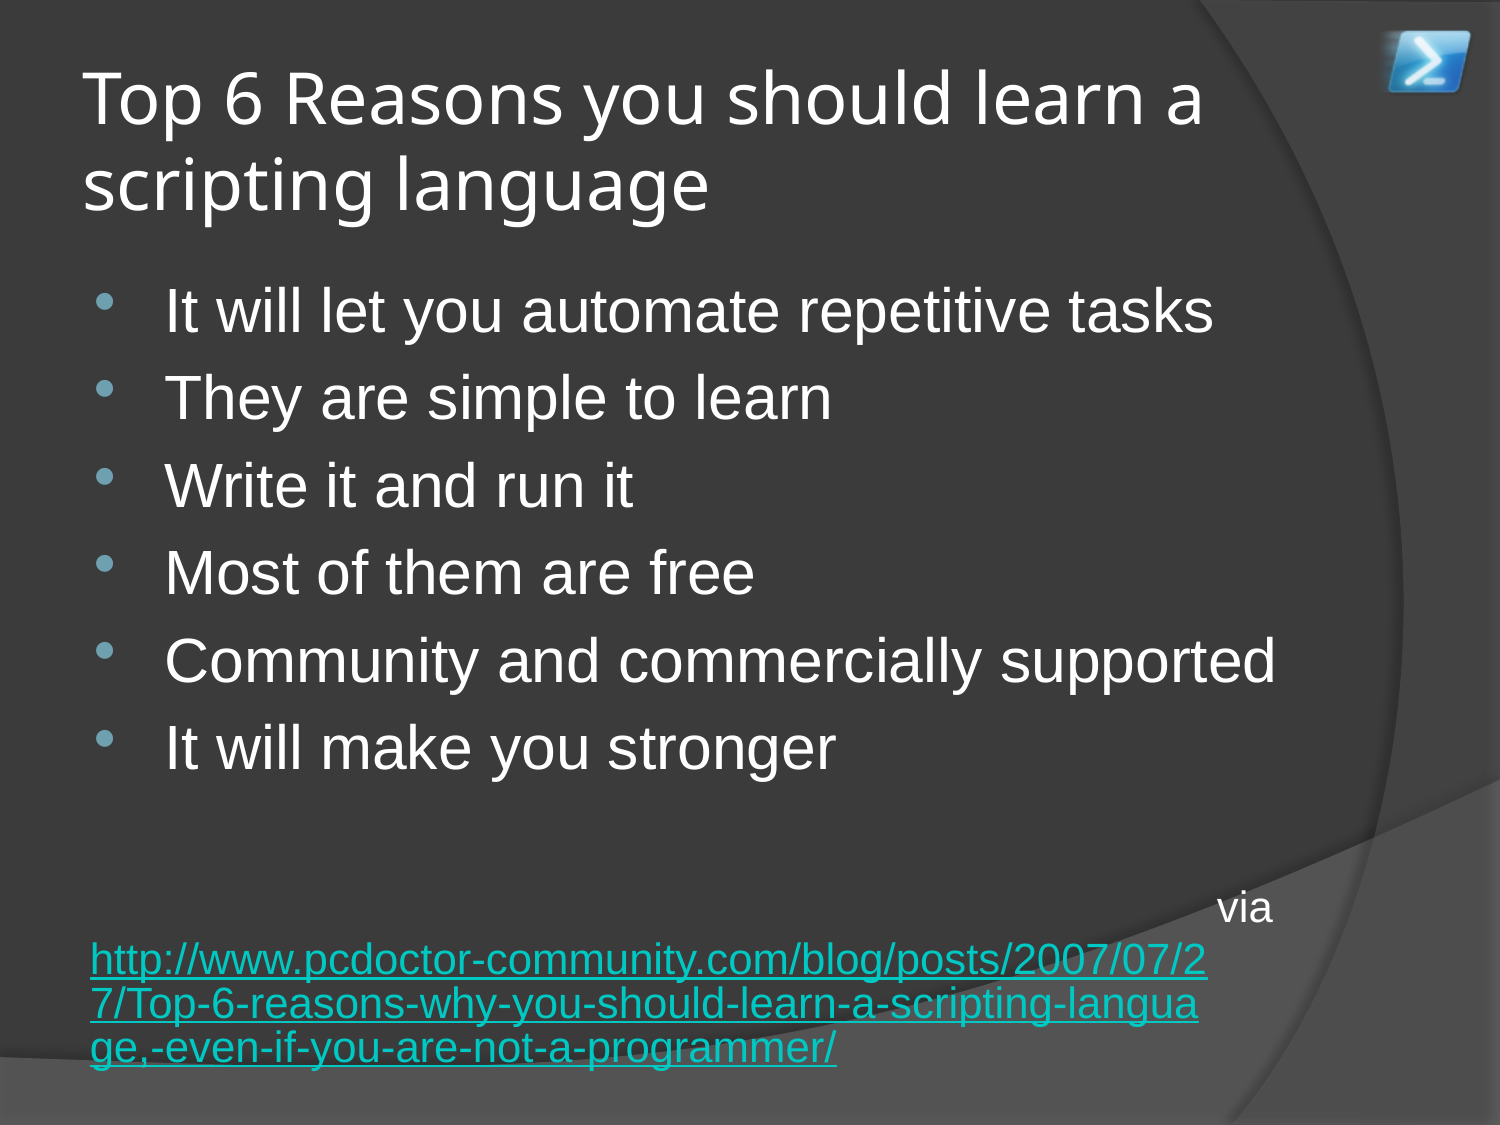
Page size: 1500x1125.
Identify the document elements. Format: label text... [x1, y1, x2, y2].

title Top 6 Reasons you should learn a scripting language [75, 45, 1300, 233]
picture [1374, 12, 1475, 113]
list It will let you automate repetitive tasks They are simple to learn Write it and run it Most of them are free Community and commercially supported It will make you stronger via http://www.pcdoctor-community.com/blog/posts/2007/07/27/Top-6-reasons-why-you-should-learn-a-scripting-language,-even-if-you-are-not-a-programmer/ [75, 262, 1300, 1005]
